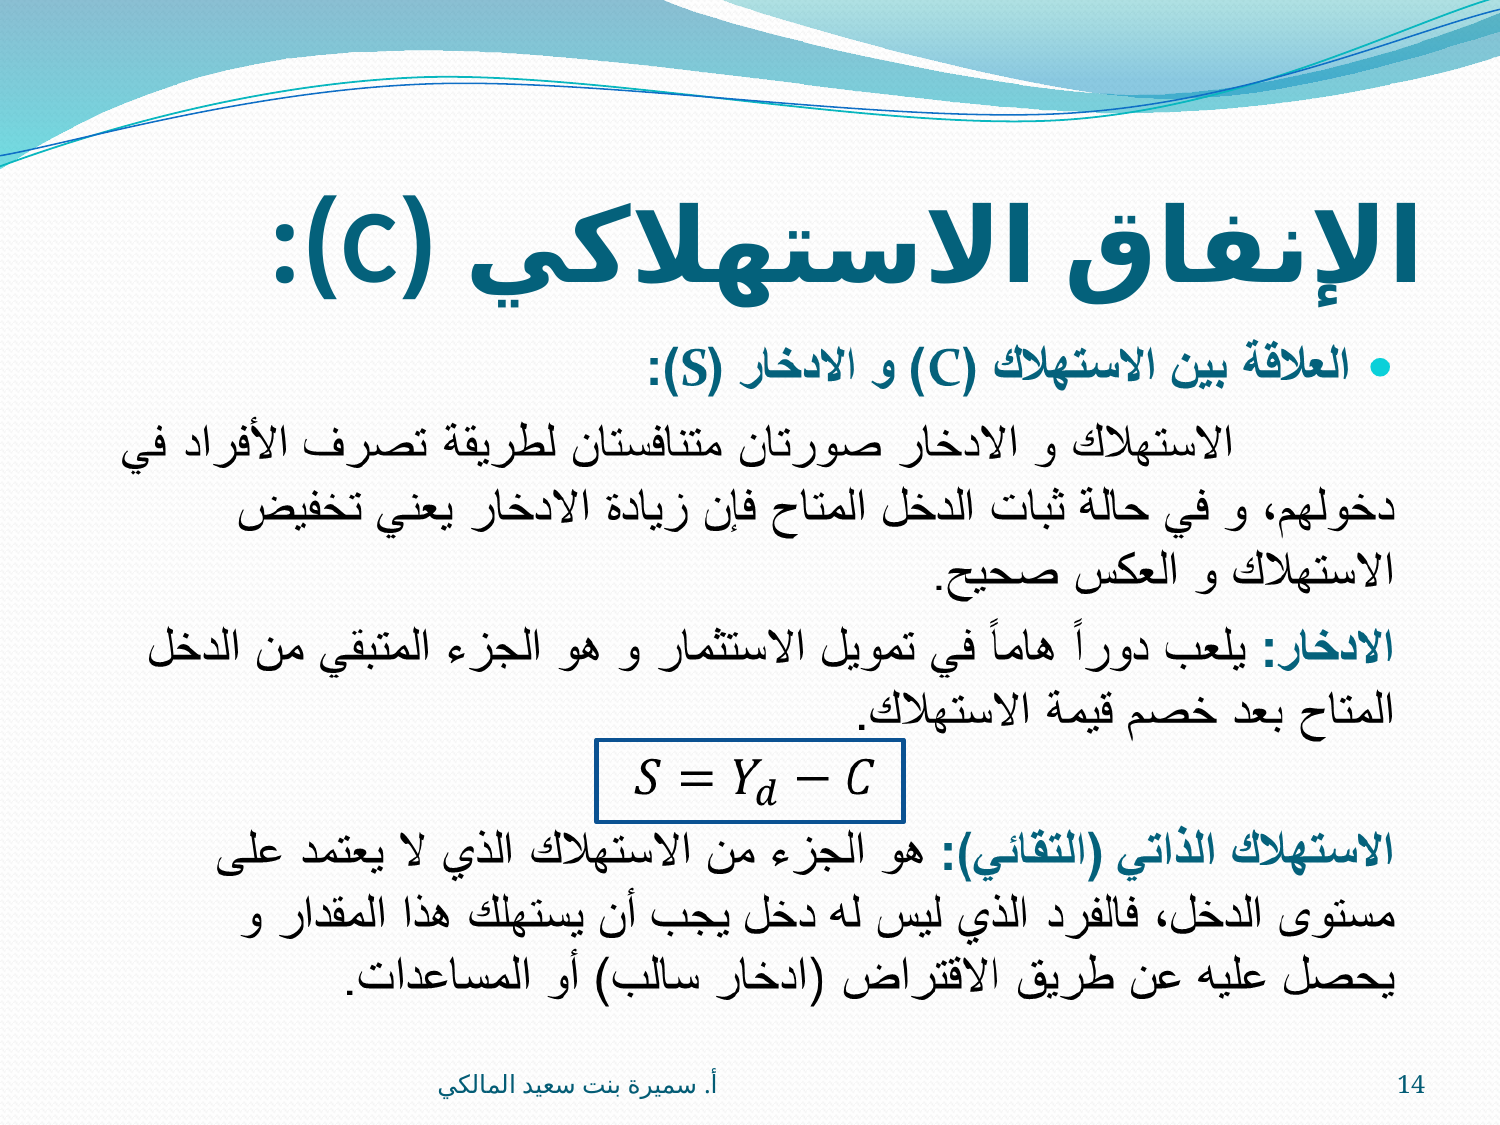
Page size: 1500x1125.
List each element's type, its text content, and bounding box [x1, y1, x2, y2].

text_box [594, 738, 906, 824]
slide_number 14 [1299, 1042, 1425, 1103]
list [75, 317, 1425, 1038]
title الإنفاق الاستهلاكي (C): [75, 115, 1425, 303]
footer أ. سميرة بنت سعيد المالكي [437, 1042, 988, 1103]
